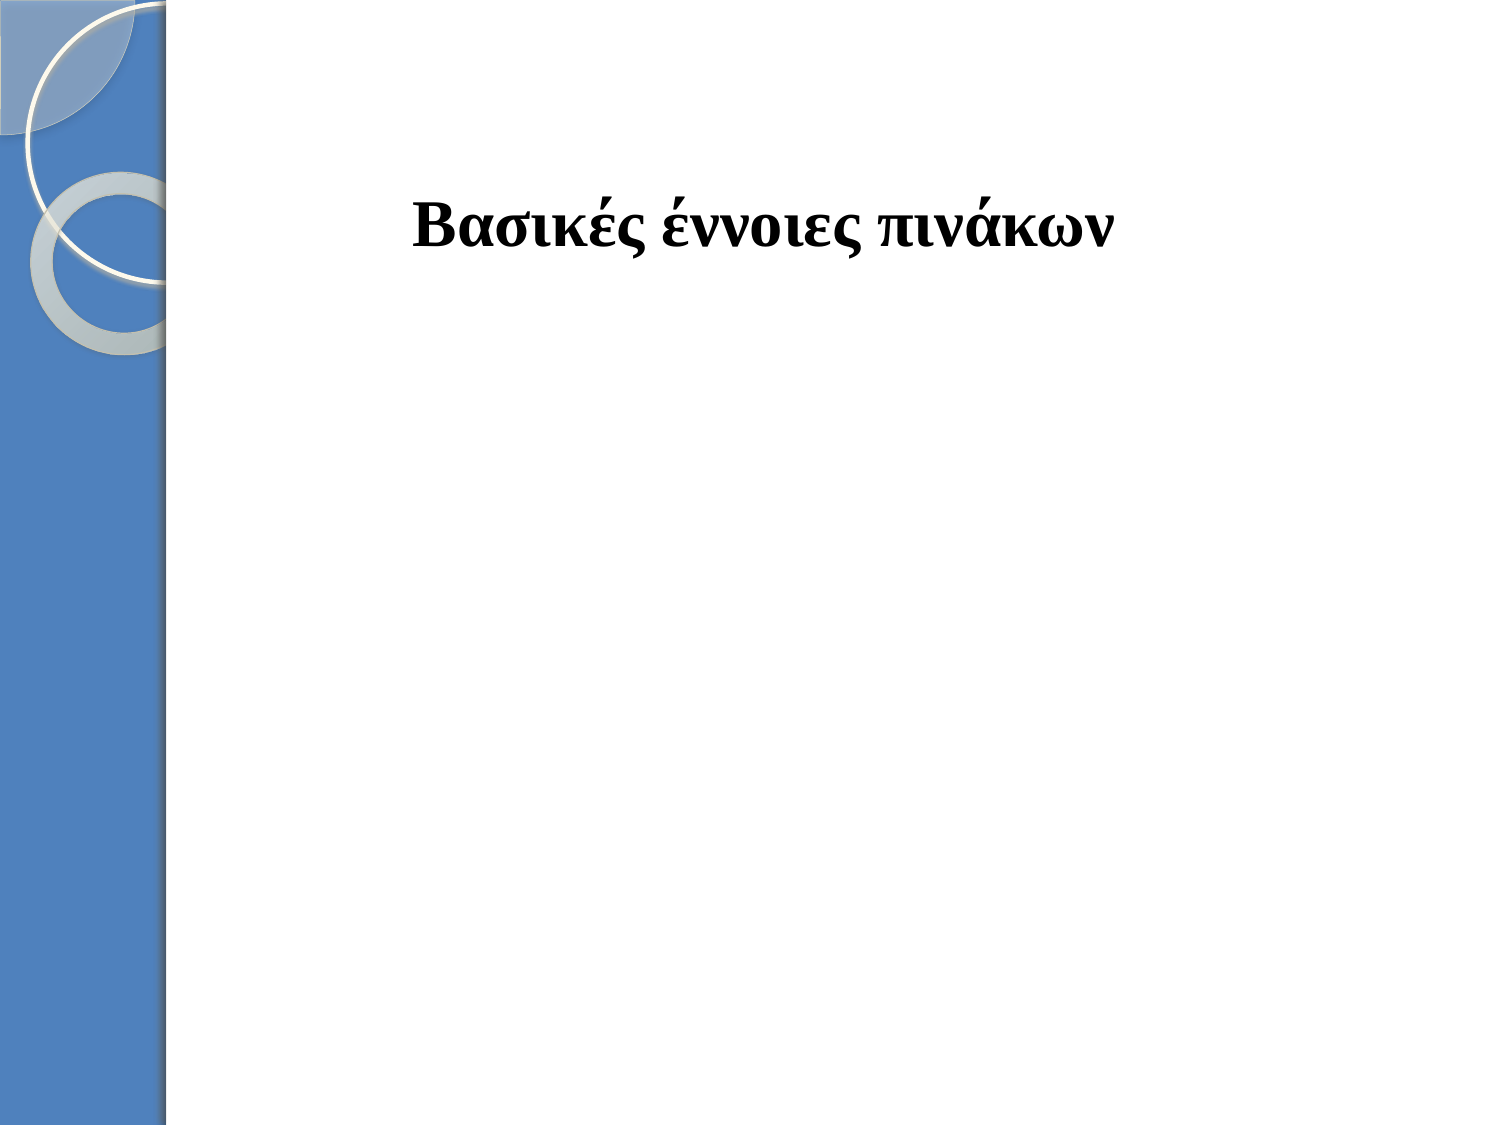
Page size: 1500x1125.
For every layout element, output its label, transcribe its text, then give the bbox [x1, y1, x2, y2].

text_box Βασικές έννοιες πινάκων [398, 172, 1131, 268]
